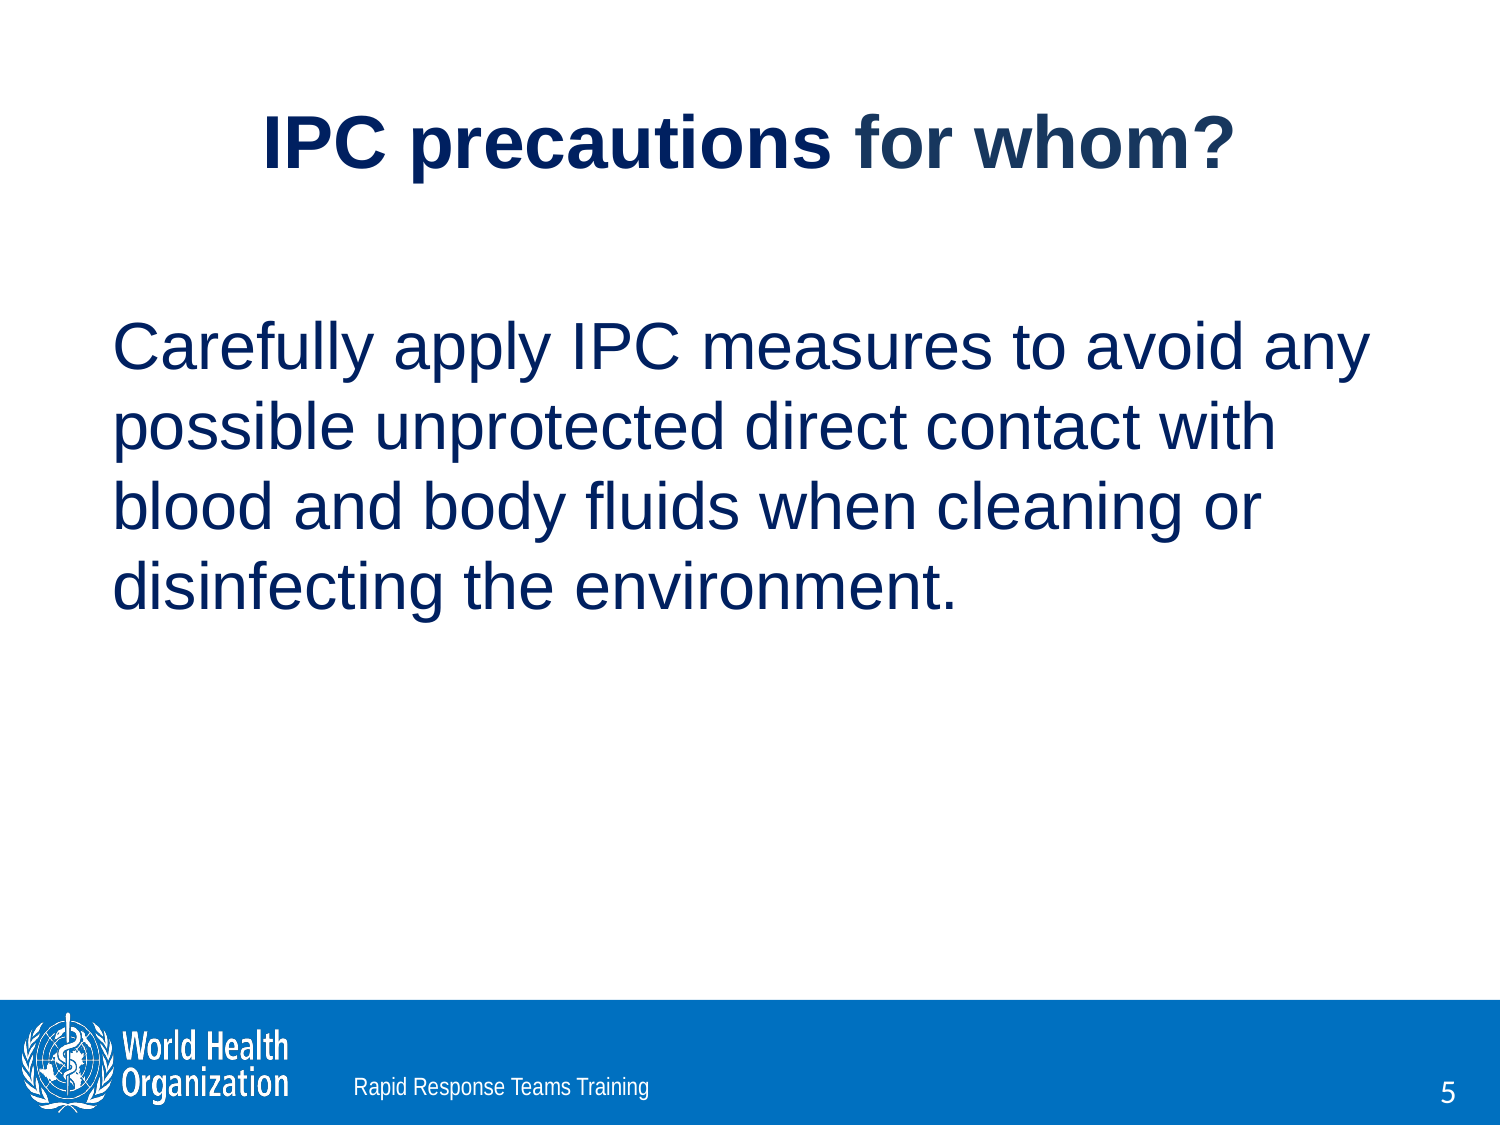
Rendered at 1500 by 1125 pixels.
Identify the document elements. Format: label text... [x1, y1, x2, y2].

title IPC precautions for whom? [75, 45, 1425, 233]
picture [21, 1012, 288, 1113]
list Carefully apply IPC measures to avoid any possible unprotected direct contact with blood and body fluids when cleaning or disinfecting the environment. [112, 302, 1447, 681]
